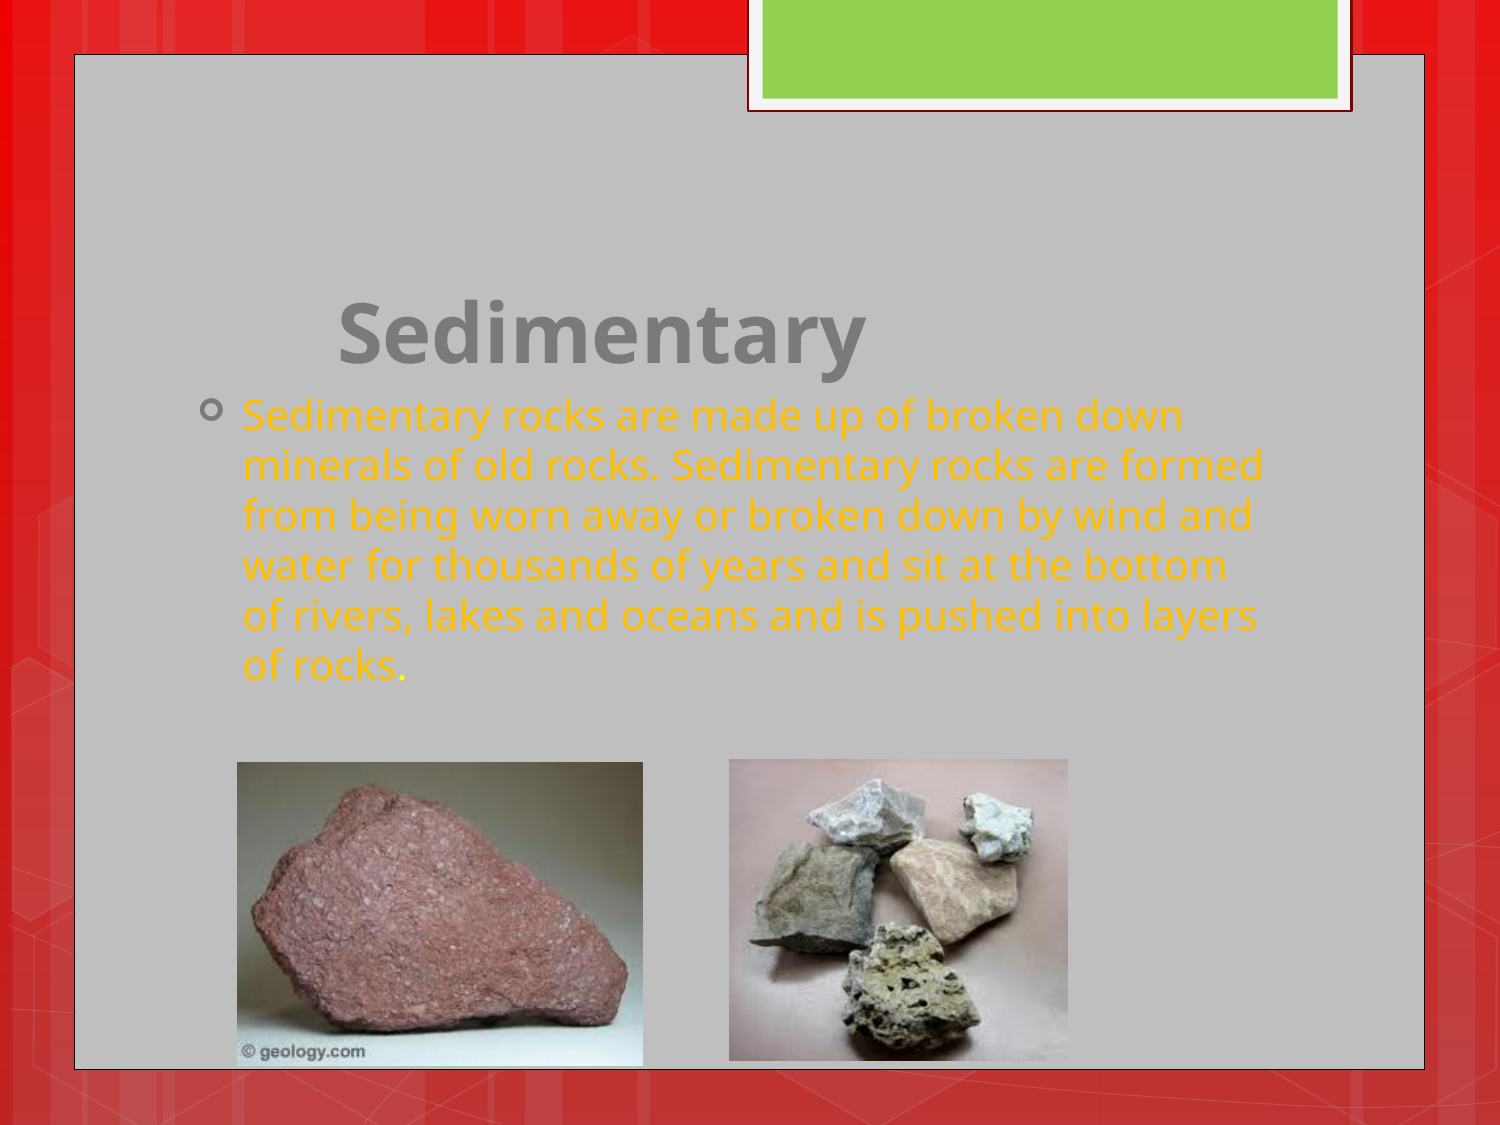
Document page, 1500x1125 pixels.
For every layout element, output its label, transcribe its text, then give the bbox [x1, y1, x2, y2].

picture [729, 759, 1068, 1061]
picture [237, 762, 643, 1066]
list Sedimentary rocks are made up of broken down minerals of old rocks. Sedimentary rocks are formed from being worn away or broken down by wind and water for thousands of years and sit at the bottom of rivers, lakes and oceans and is pushed into layers of rocks. [171, 381, 1283, 957]
title Sedimentary [322, 212, 1475, 388]
